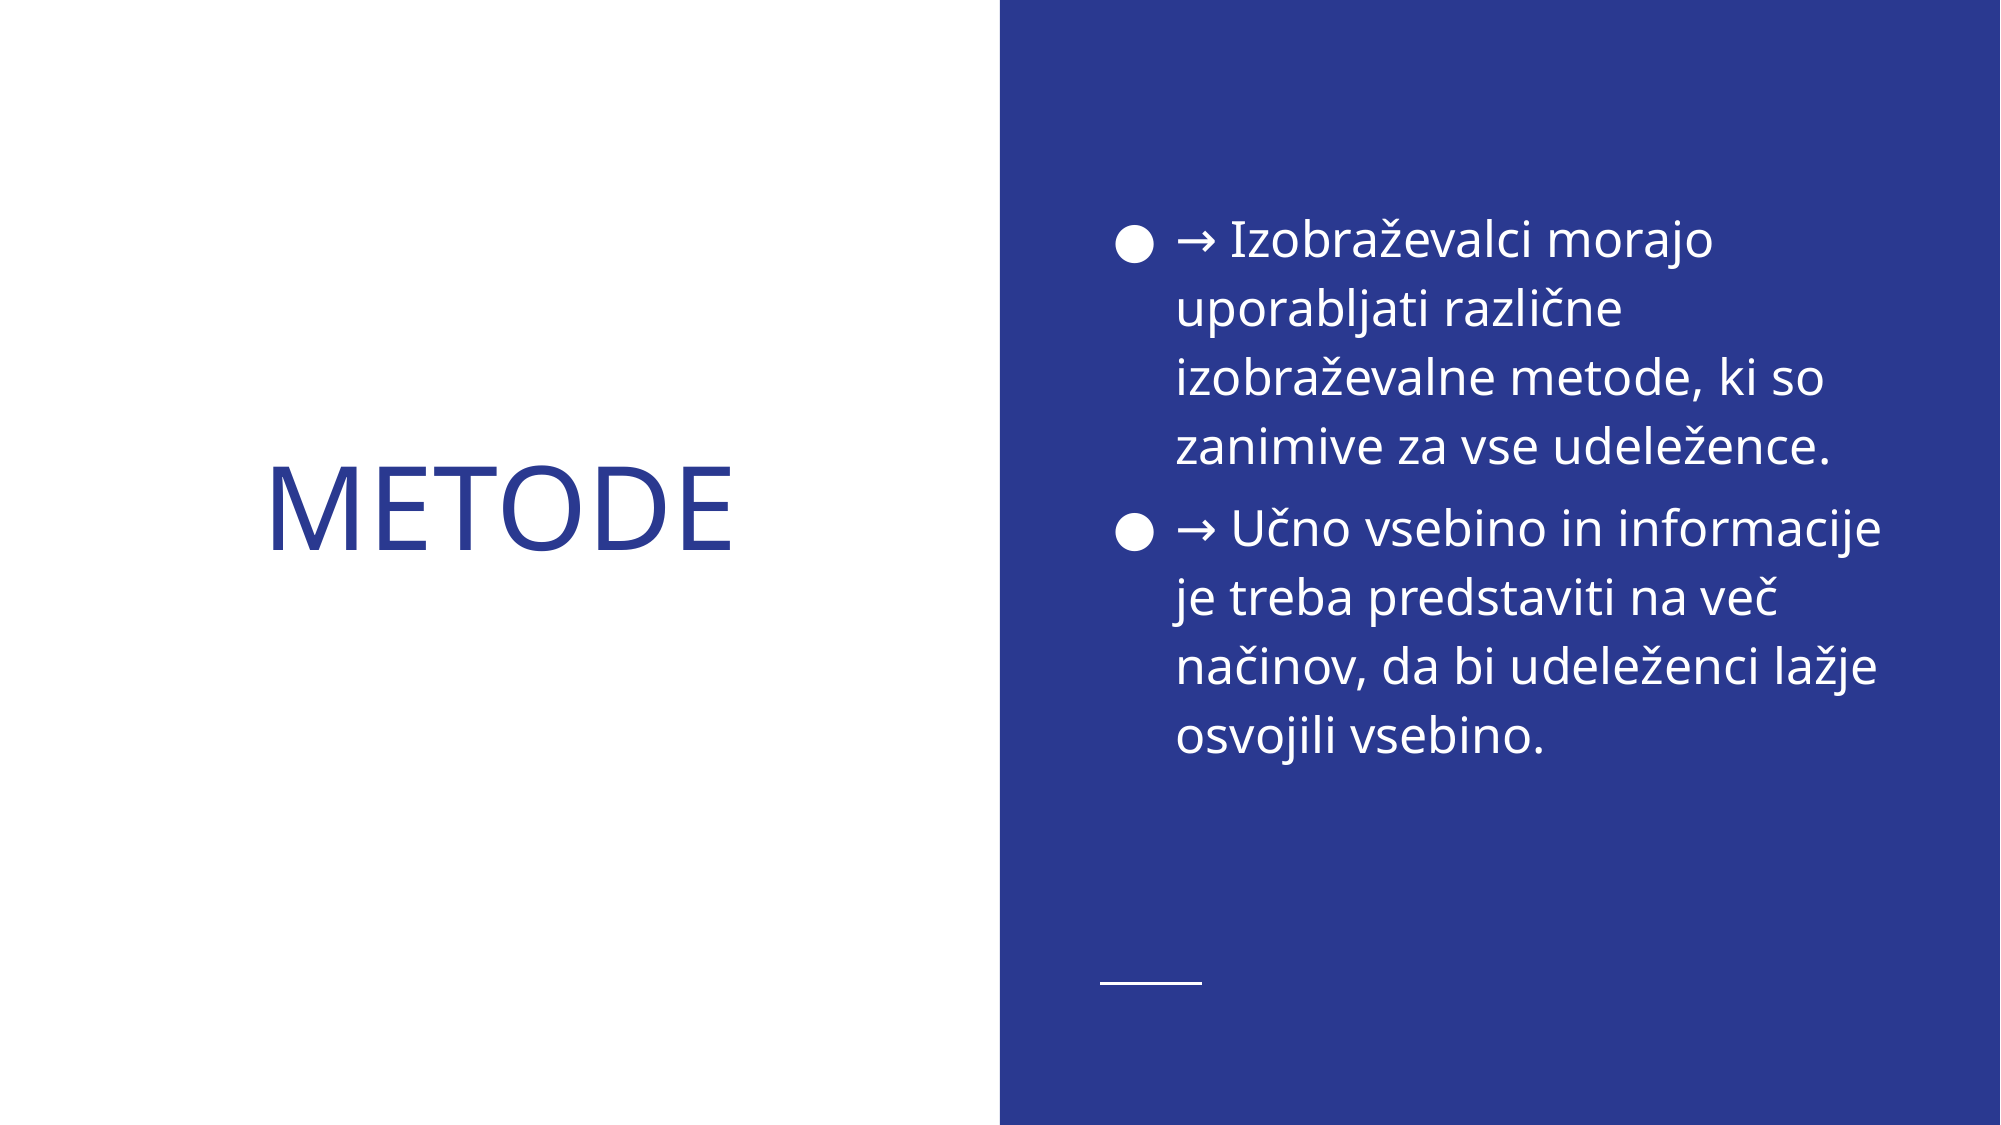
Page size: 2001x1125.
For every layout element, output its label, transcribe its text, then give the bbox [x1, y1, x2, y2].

text_box → Izobraževalci morajo uporabljati različne izobraževalne metode, ki so zanimive za vse udeležence. → Učno vsebino in informacije je treba predstaviti na več načinov, da bi udeleženci lažje osvojili vsebino. [1080, 158, 1920, 967]
title METODE [58, 251, 943, 594]
